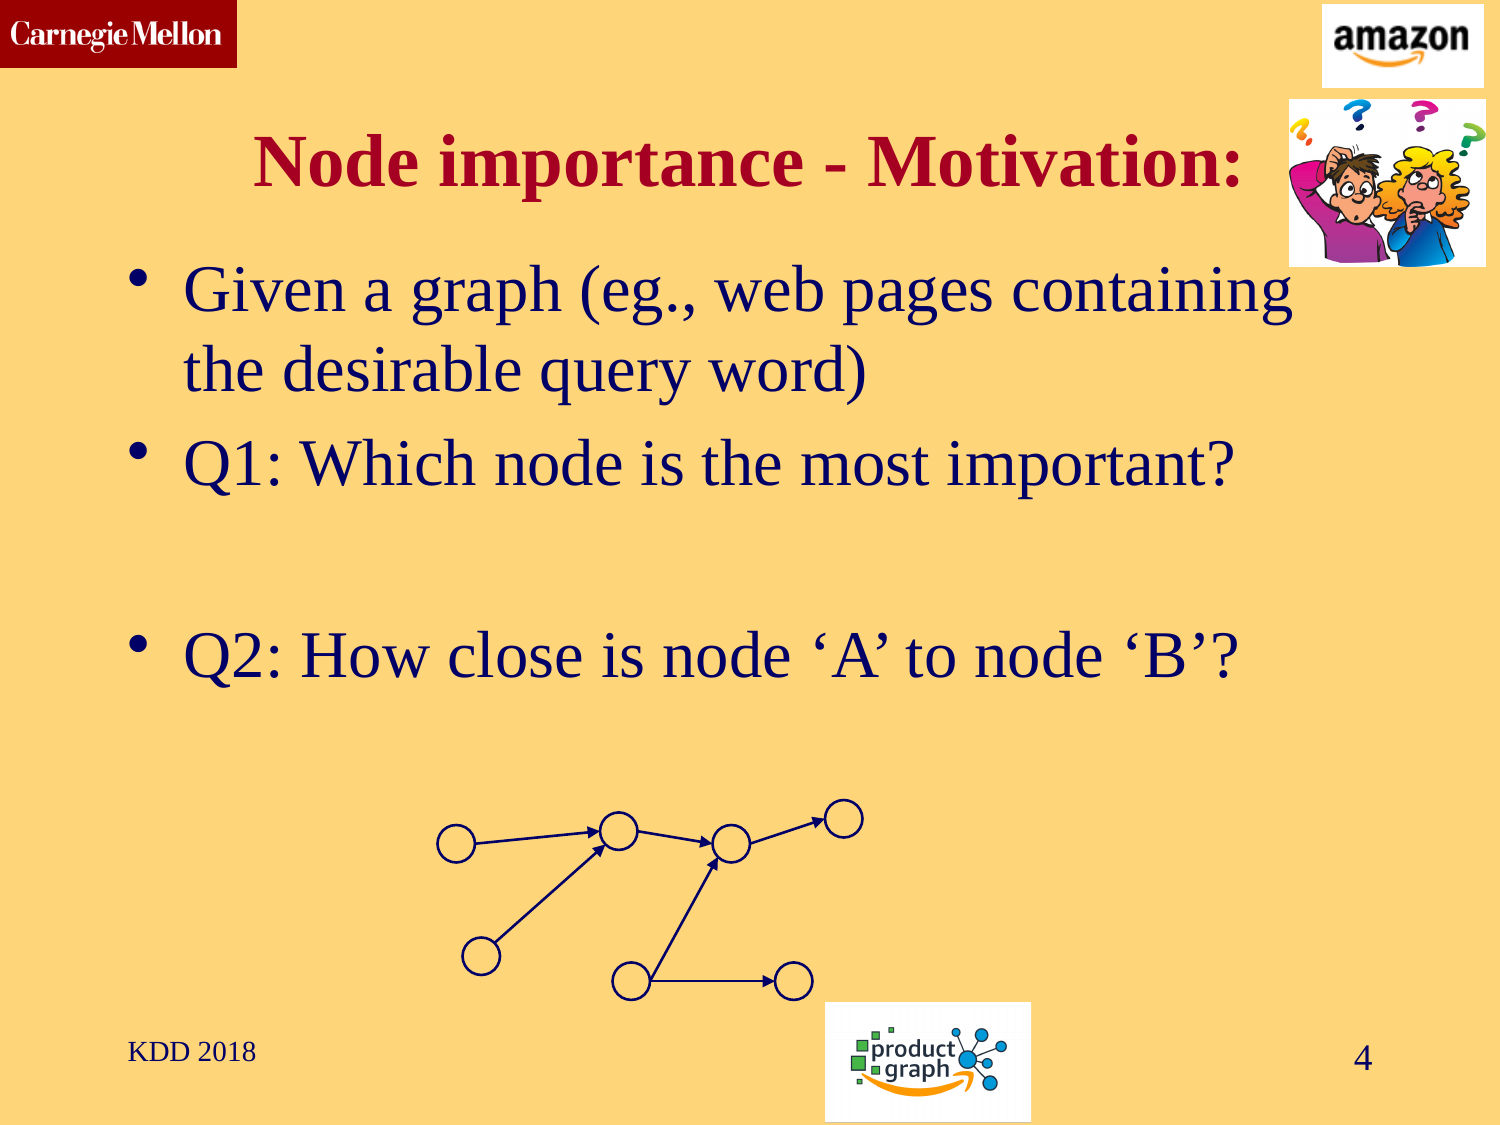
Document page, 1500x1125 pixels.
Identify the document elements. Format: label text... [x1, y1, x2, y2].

picture [0, 0, 237, 68]
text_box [638, 830, 712, 844]
picture [1322, 4, 1484, 88]
text_box [825, 800, 863, 838]
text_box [476, 830, 599, 844]
picture [1289, 99, 1486, 267]
text_box [437, 825, 474, 863]
title Node importance - Motivation: [112, 99, 1288, 213]
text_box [494, 845, 606, 942]
text_box [612, 962, 649, 1000]
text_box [750, 818, 824, 844]
slide_number KDD 2018 [112, 1024, 426, 1101]
text_box [775, 962, 813, 1000]
slide_number 63 [650, 982, 762, 990]
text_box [651, 858, 719, 980]
slide_number 4 [1074, 1024, 1388, 1101]
text_box [600, 812, 638, 850]
text_box [462, 937, 501, 976]
list Given a graph (eg., web pages containing the desirable query word) Q1: Which node is the most important? Q2: How close is node ‘A’ to node ‘B’? [112, 237, 1388, 1001]
text_box [713, 825, 749, 863]
